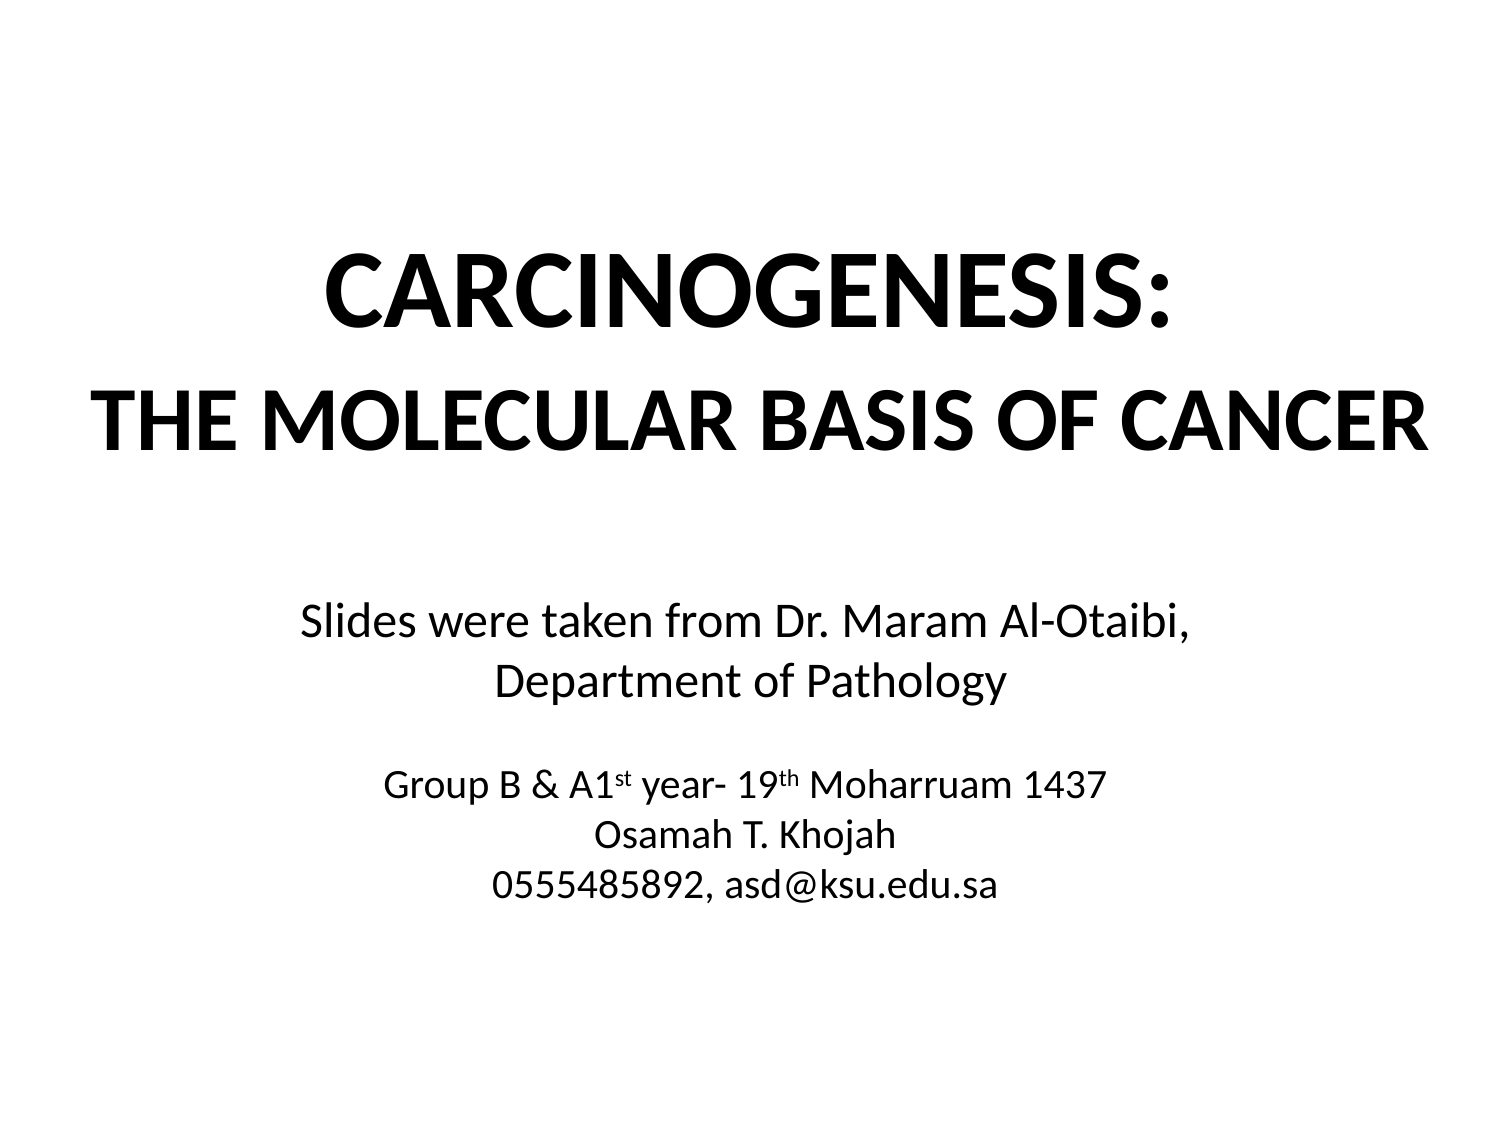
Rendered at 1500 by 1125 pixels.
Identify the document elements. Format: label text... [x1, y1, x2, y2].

title CARCINOGENESIS: THE MOLECULAR BASIS OF CANCER [0, 123, 1500, 562]
text_box Slides were taken from Dr. Maram Al-Otaibi, Department of Pathology Group B & A1st year- 19th Moharruam 1437 Osamah T. Khojah 0555485892, asd@ksu.edu.sa [125, 579, 1366, 975]
